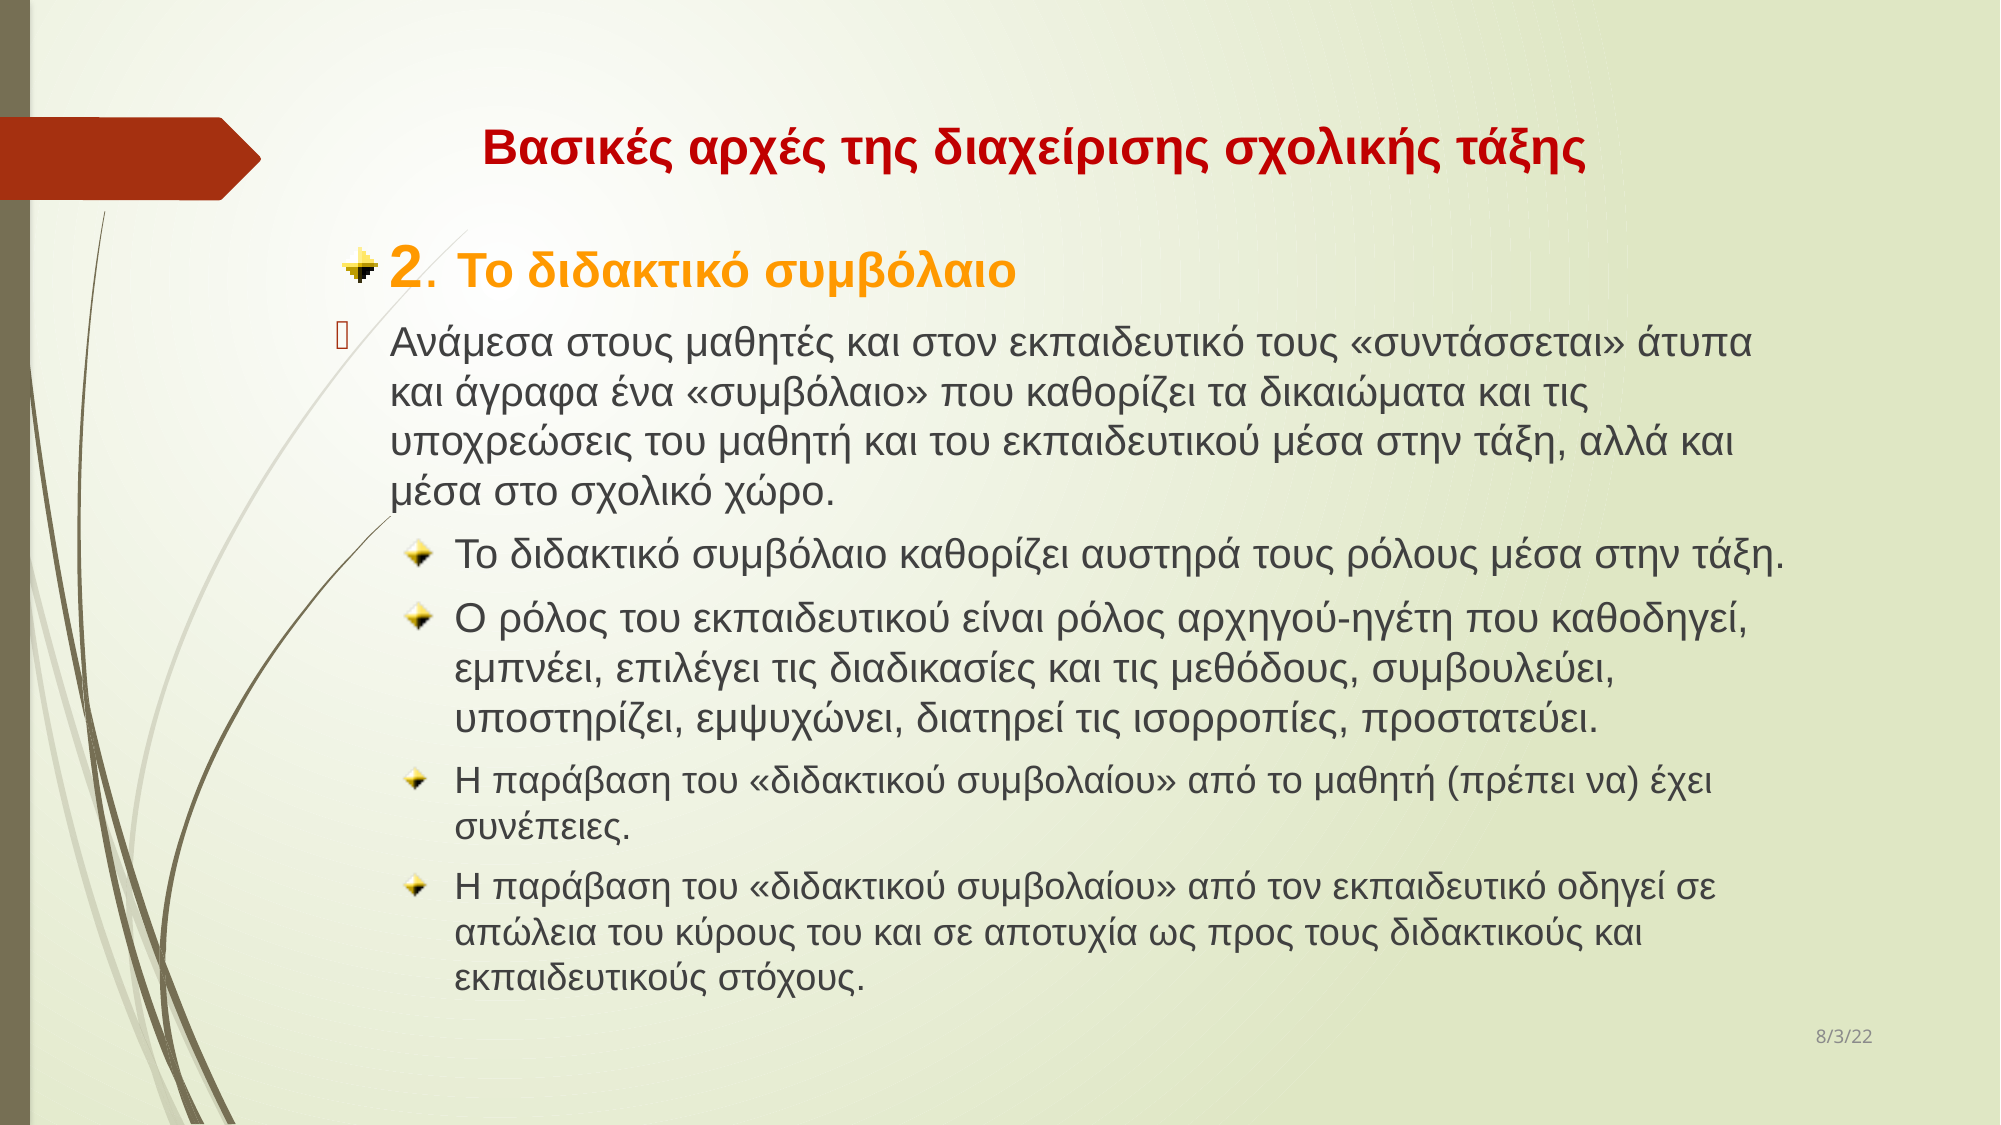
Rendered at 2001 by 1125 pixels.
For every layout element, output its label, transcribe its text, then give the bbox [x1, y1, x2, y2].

list 2. Το διδακτικό συμβόλαιο Ανάμεσα στους μαθητές και στον εκπαιδευτικό τους «συντάσσεται» άτυπα και άγραφα ένα «συμβόλαιο» που καθορίζει τα δικαιώματα και τις υποχρεώσεις του μαθητή και του εκπαιδευτικού μέσα στην τάξη, αλλά και μέσα στο σχολικό χώρο. Το διδακτικό συμβόλαιο καθορίζει αυστηρά τους ρόλους μέσα στην τάξη. Ο ρόλος του εκπαιδευτικού είναι ρόλος αρχηγού-ηγέτη που καθοδηγεί, εμπνέει, επιλέγει τις διαδικασίες και τις μεθόδους, συμβουλεύει, υποστηρίζει, εμψυχώνει, διατηρεί τις ισορροπίες, προστατεύει. Η παράβαση του «διδακτικού συμβολαίου» από το μαθητή (πρέπει να) έχει συνέπειες. Η παράβαση του «διδακτικού συμβολαίου» από τον εκπαιδευτικό οδηγεί σε απώλεια του κύρους του και σε αποτυχία ως προς τους διδακτικούς και εκπαιδευτικούς στόχους. [320, 218, 1803, 1036]
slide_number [1699, 1005, 1888, 1067]
picture [335, 239, 382, 287]
picture [399, 869, 430, 900]
text_box Βασικές αρχές της διαχείρισης σχολικής τάξης [410, 107, 1661, 182]
picture [399, 534, 437, 571]
picture [399, 597, 437, 634]
picture [399, 763, 430, 793]
